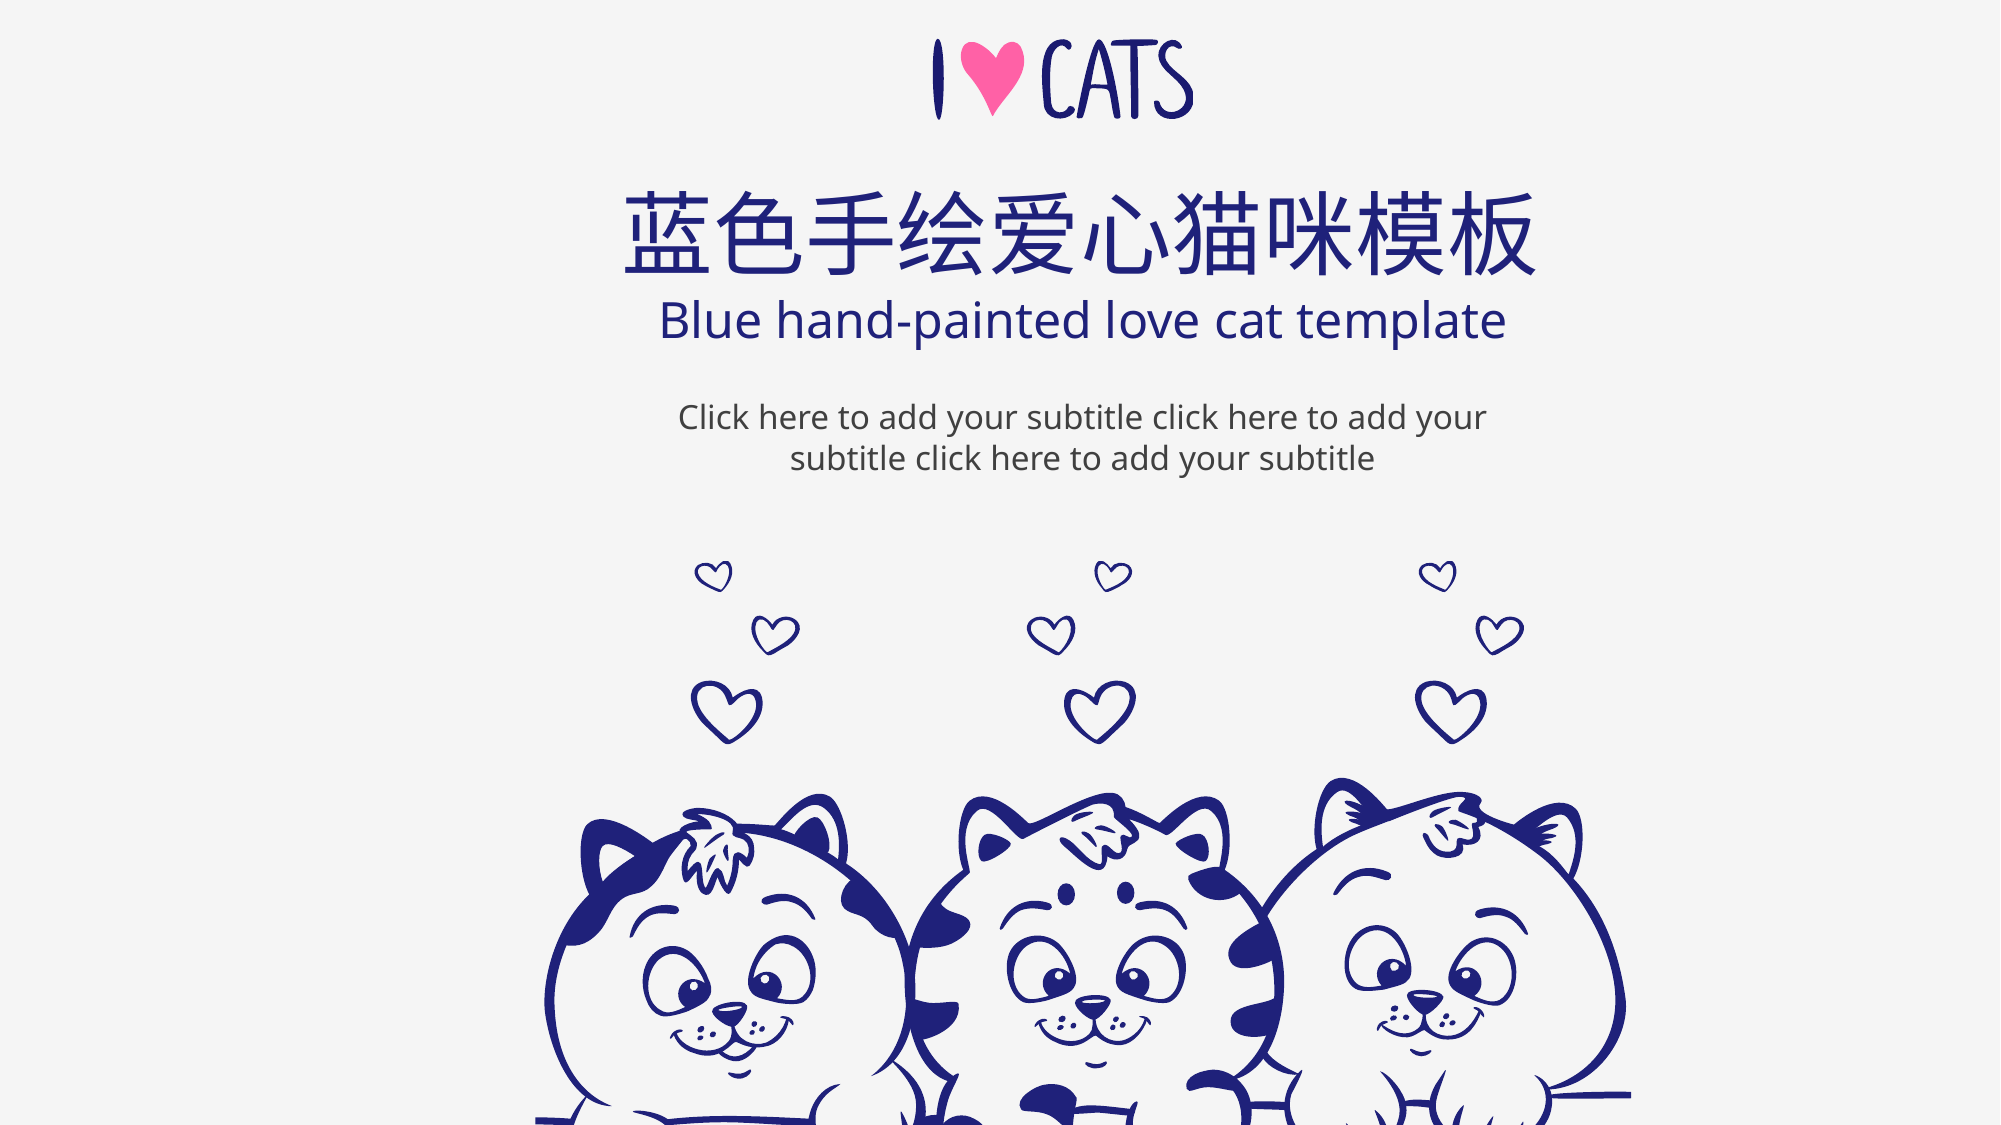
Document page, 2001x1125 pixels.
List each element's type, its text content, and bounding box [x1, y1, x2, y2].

picture [932, 38, 1193, 120]
text_box 蓝色手绘爱心猫咪模板 [575, 179, 1586, 285]
text_box Blue hand-painted love cat template [642, 277, 1525, 360]
picture [535, 561, 1632, 1125]
text_box Click here to add your subtitle click here to add your subtitle click here to add your subtitle [614, 387, 1552, 486]
